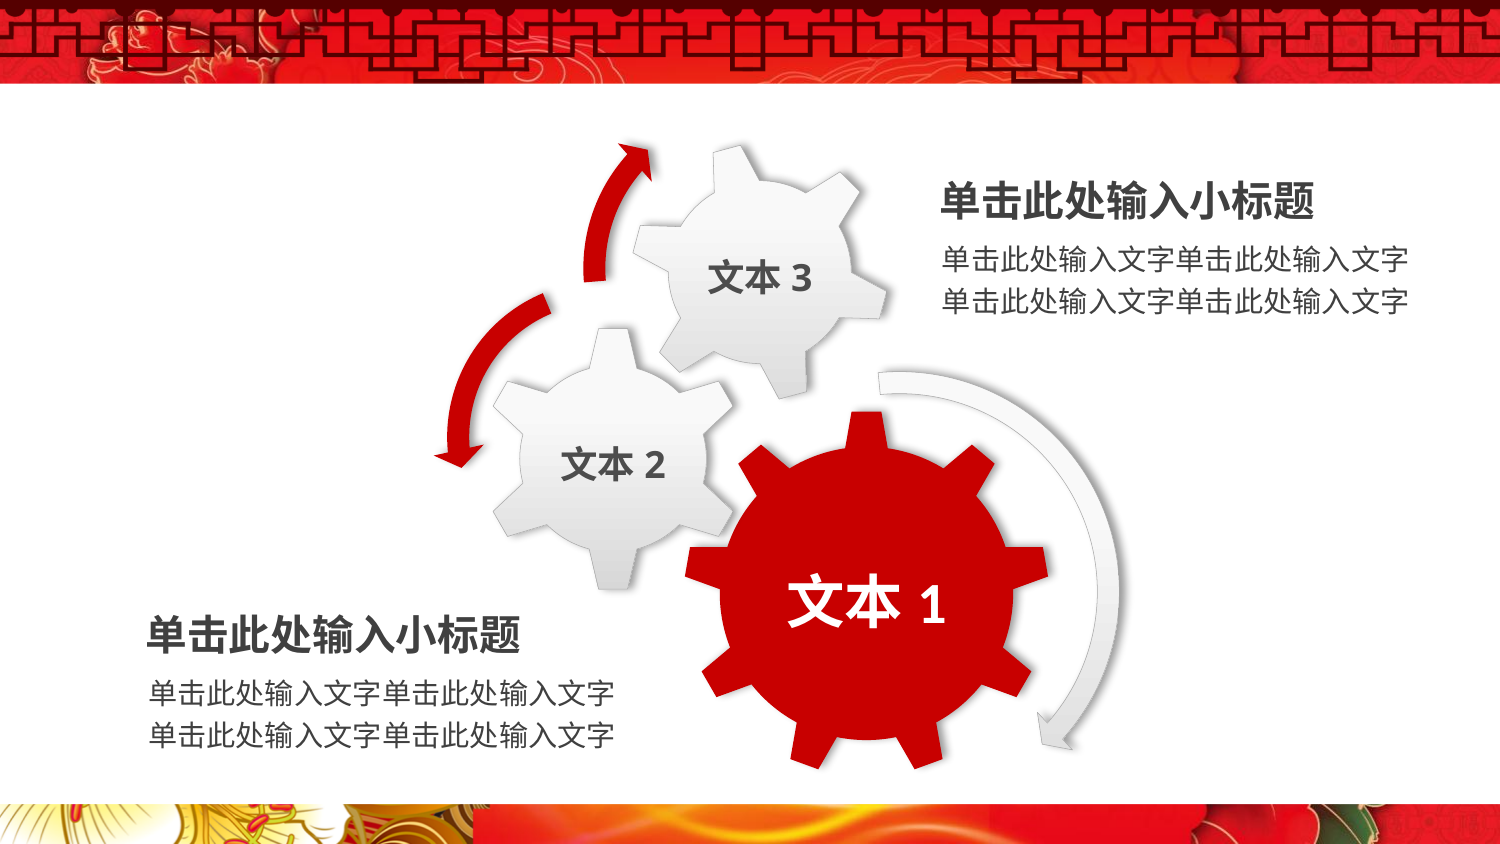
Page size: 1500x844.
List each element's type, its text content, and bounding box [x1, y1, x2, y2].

text_box [878, 371, 1120, 750]
text_box 文本3 [632, 145, 887, 400]
text_box 单击此处输入文字单击此处输入文字 单击此处输入文字单击此处输入文字 [133, 660, 668, 760]
text_box [583, 143, 652, 283]
text_box 文本1 [684, 411, 1049, 770]
text_box 单击此处输入文字单击此处输入文字 单击此处输入文字单击此处输入文字 [927, 227, 1462, 326]
picture [0, 805, 1500, 844]
text_box [433, 293, 552, 468]
text_box 文本2 [493, 328, 734, 590]
text_box 单击此处输入小标题 [939, 165, 1350, 225]
picture [0, 0, 1500, 83]
text_box 单击此处输入小标题 [145, 599, 556, 658]
